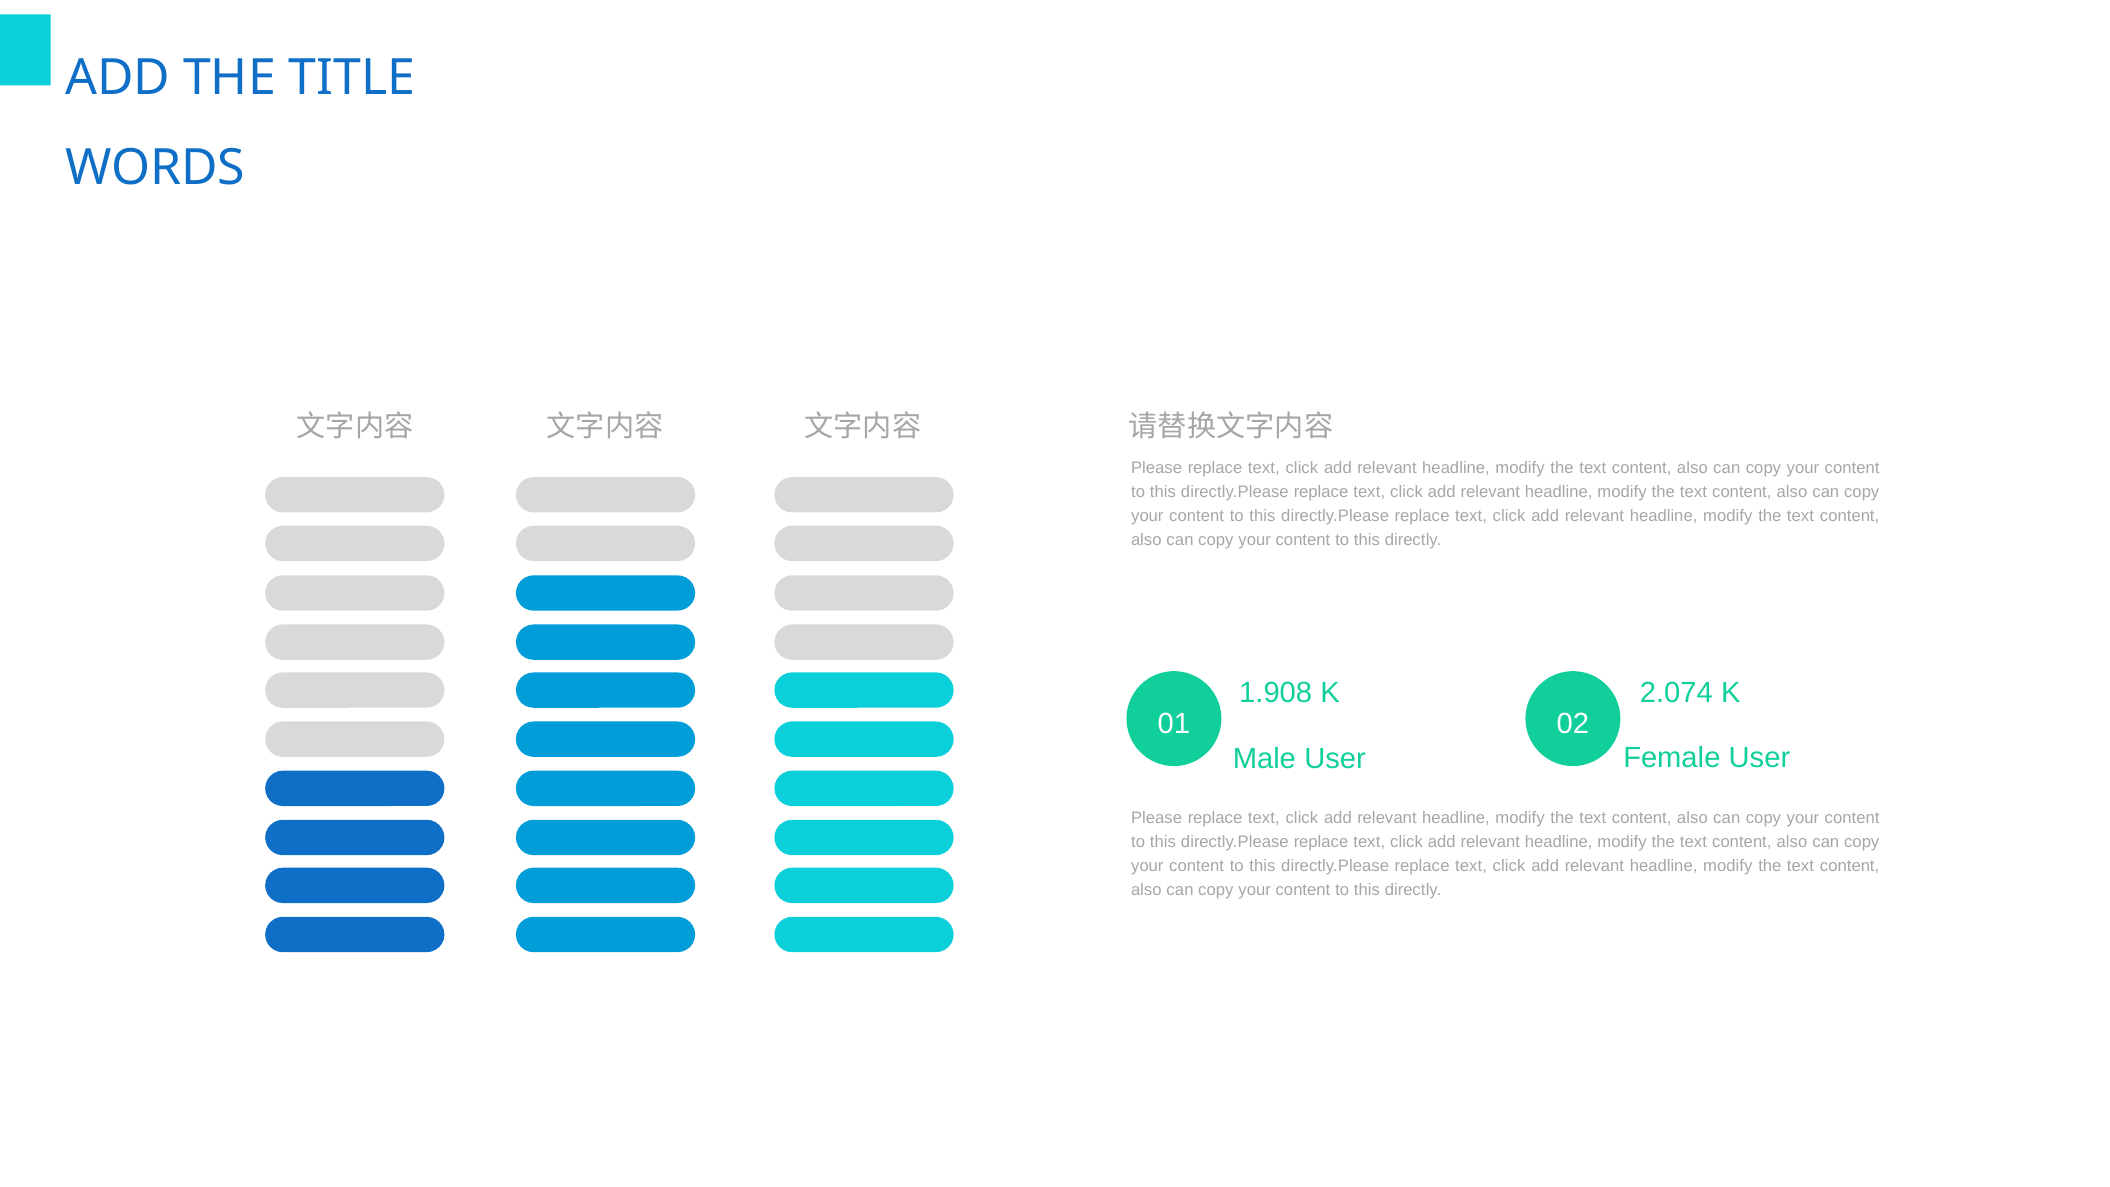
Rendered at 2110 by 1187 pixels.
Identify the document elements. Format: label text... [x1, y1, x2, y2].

text_box [773, 916, 955, 953]
text_box [515, 476, 696, 513]
text_box Please replace text, click add relevant headline, modify the text content, also can copy your content to this directly.Please replace text, click add relevant headline, modify the text content, also can copy your content to this directly.Please replace text, click add relevant headline, modify the text content, also can copy your content to this directly. [1130, 803, 1881, 899]
text_box Male User [1232, 732, 1367, 775]
text_box 1.908 K [1239, 666, 1341, 709]
text_box [773, 770, 955, 807]
text_box [264, 623, 445, 661]
text_box [773, 720, 955, 758]
text_box [264, 867, 445, 904]
text_box [264, 720, 445, 758]
text_box [773, 819, 955, 856]
text_box [264, 770, 445, 807]
text_box [515, 720, 696, 758]
text_box 02 [1524, 670, 1622, 768]
text_box 文字内容 [274, 407, 437, 443]
text_box [773, 476, 955, 513]
text_box [515, 574, 696, 612]
text_box [264, 574, 445, 612]
text_box [515, 770, 696, 807]
text_box [515, 671, 696, 709]
text_box [515, 623, 696, 661]
text_box [773, 867, 955, 904]
text_box 文字内容 [781, 407, 944, 443]
text_box 请替换文字内容 [1128, 400, 1801, 443]
text_box [264, 671, 445, 709]
text_box [264, 525, 445, 562]
text_box [515, 819, 696, 856]
text_box ADD THE TITLE WORDS [50, 7, 583, 202]
text_box [264, 916, 445, 953]
text_box [773, 671, 955, 709]
text_box 01 [1125, 670, 1223, 768]
text_box [773, 574, 955, 612]
text_box [515, 525, 696, 562]
text_box Female User [1623, 730, 1791, 773]
text_box Please replace text, click add relevant headline, modify the text content, also can copy your content to this directly.Please replace text, click add relevant headline, modify the text content, also can copy your content to this directly.Please replace text, click add relevant headline, modify the text content, also can copy your content to this directly. [1130, 453, 1881, 550]
text_box 文字内容 [524, 407, 687, 443]
text_box 2.074 K [1639, 666, 1741, 709]
text_box [515, 867, 696, 904]
text_box [773, 525, 955, 562]
text_box [773, 623, 955, 661]
text_box [264, 819, 445, 856]
text_box [264, 476, 445, 513]
text_box [515, 916, 696, 953]
